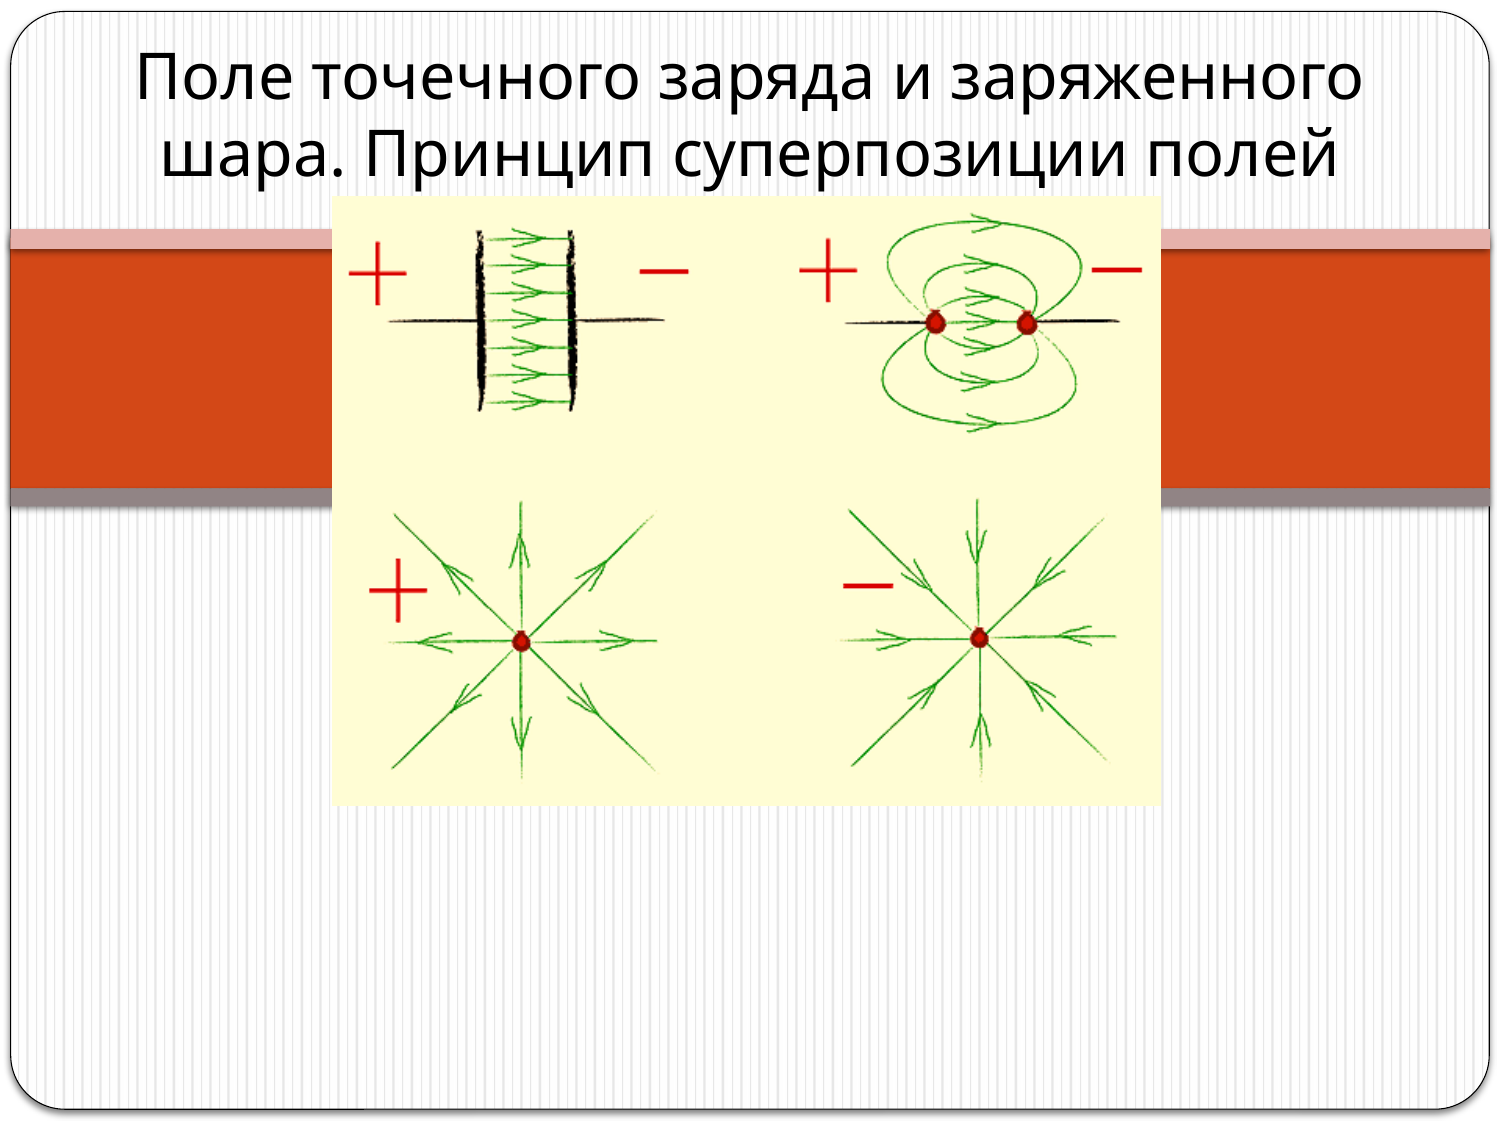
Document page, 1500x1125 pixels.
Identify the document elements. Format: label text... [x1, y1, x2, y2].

title Поле точечного заряда и заряженного шара. Принцип суперпозиции полей [112, 19, 1388, 213]
picture [331, 196, 1161, 806]
